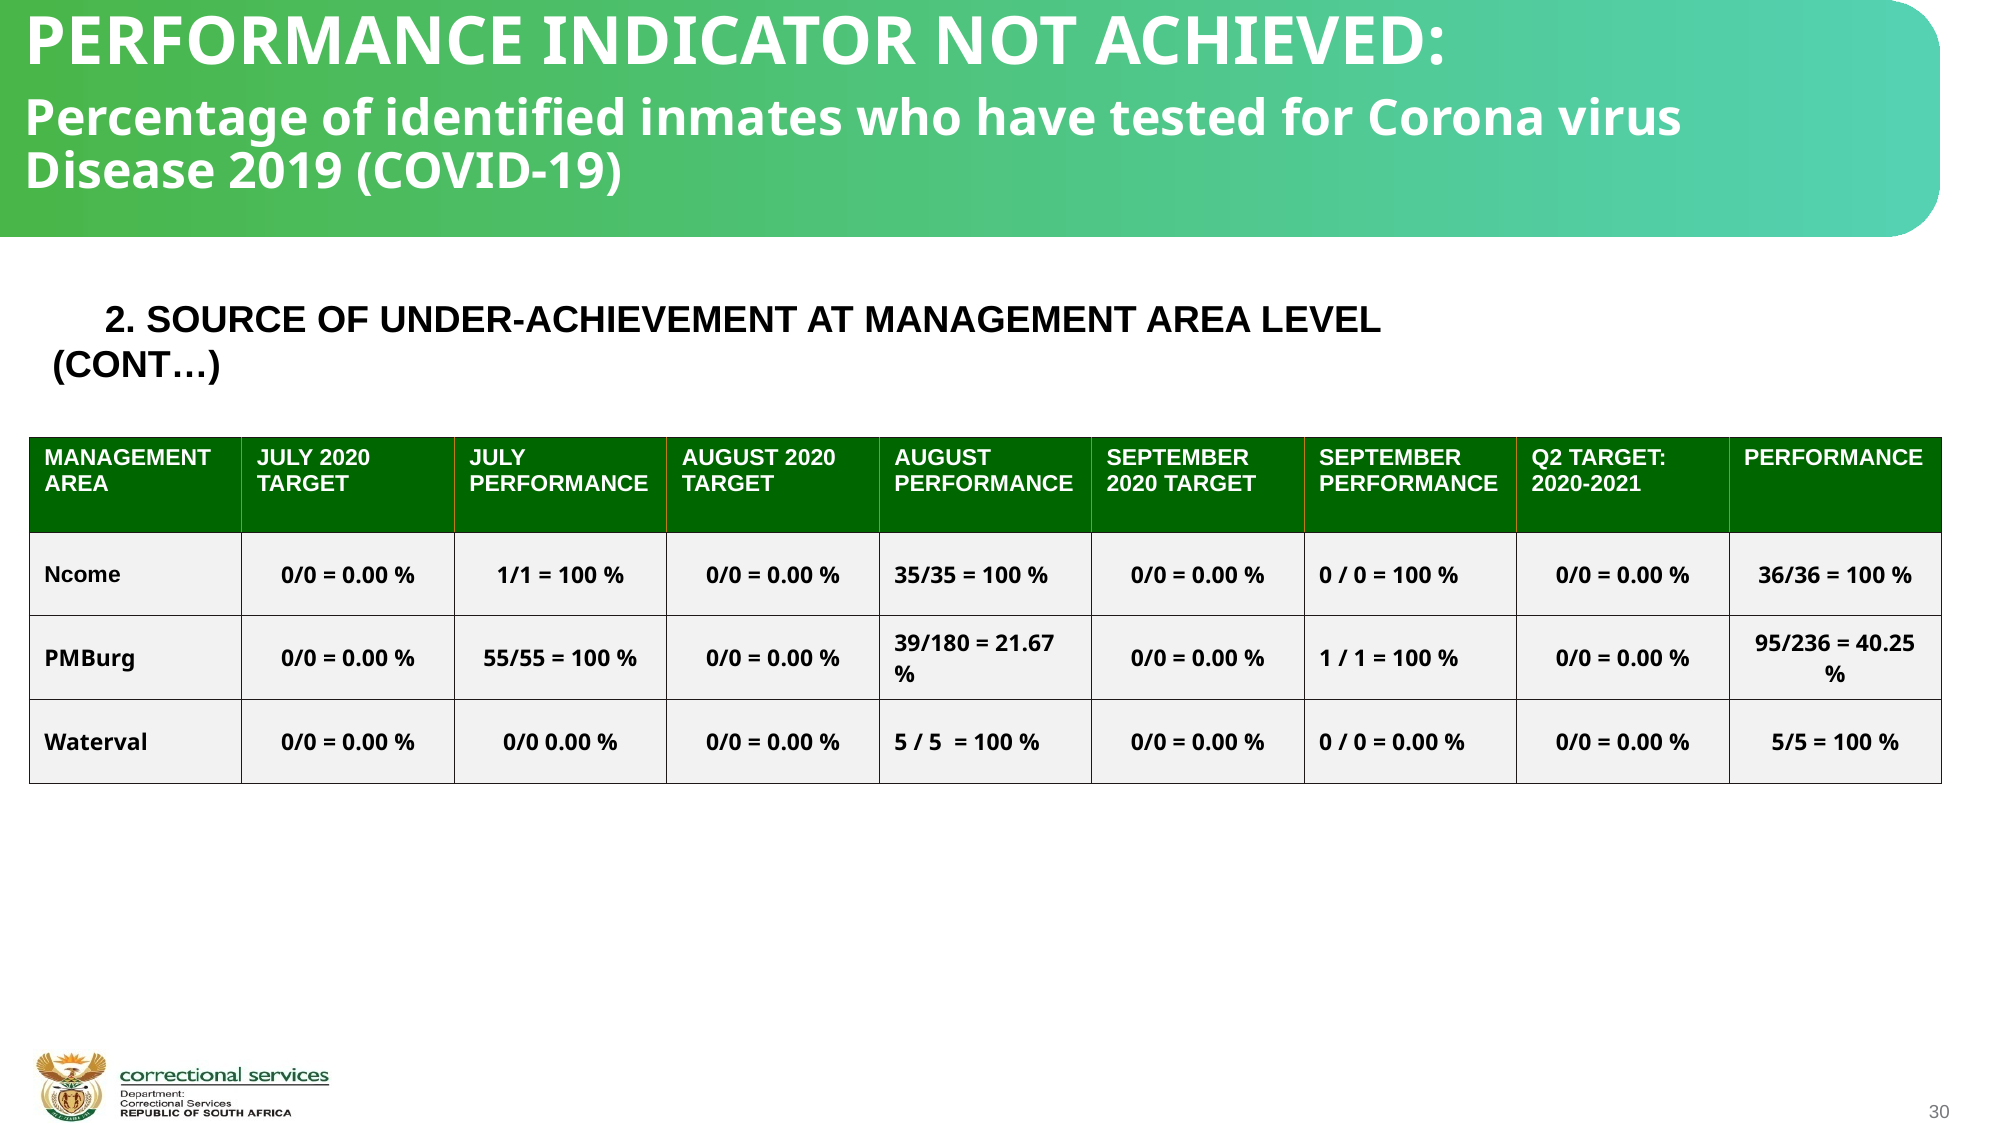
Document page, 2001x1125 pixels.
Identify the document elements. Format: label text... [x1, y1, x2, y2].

table_cell 0/0 = 0.00 % [667, 616, 879, 699]
table_cell 0/0 = 0.00 % [242, 616, 454, 699]
table_header SEPTEMBER PERFORMANCE [1305, 438, 1516, 532]
picture [33, 1049, 332, 1123]
table_cell 0/0 = 0.00 % [667, 700, 879, 783]
table_header SEPTEMBER 2020 TARGET [1092, 438, 1304, 532]
table_header AUGUST PERFORMANCE [880, 438, 1091, 532]
table_cell 0/0 0.00 % [455, 700, 666, 783]
table_cell 0/0 = 0.00 % [1517, 533, 1729, 615]
table_cell 35/35 = 100 % [880, 533, 1091, 615]
table_cell 0/0 = 0.00 % [1092, 533, 1304, 615]
table_header JULY 2020 TARGET [242, 438, 454, 532]
table_cell 0/0 = 0.00 % [1517, 616, 1729, 699]
table_header JULY PERFORMANCE [455, 438, 666, 532]
table_cell 0/0 = 0.00 % [667, 533, 879, 615]
table_cell 1/1 = 100 % [455, 533, 666, 615]
table_header Q2 TARGET: 2020-2021 [1517, 438, 1729, 532]
table_cell 0/0 = 0.00 % [242, 533, 454, 615]
table_cell 0/0 = 0.00 % [1517, 700, 1729, 783]
text_box 2. SOURCE OF UNDER-ACHIEVEMENT AT MANAGEMENT AREA LEVEL (CONT…) [37, 287, 1500, 393]
table_cell 0/0 = 0.00 % [1092, 700, 1304, 783]
table_cell 36/36 = 100 % [1730, 533, 1941, 615]
table_cell 5/5 = 100 % [1730, 700, 1941, 783]
table_cell 39/180 = 21.67 % [880, 616, 1091, 699]
table_cell Waterval [30, 700, 241, 783]
table_cell 5 / 5 = 100 % [880, 700, 1091, 783]
table_cell 0/0 = 0.00 % [1092, 616, 1304, 699]
table_cell 0 / 0 = 0.00 % [1305, 700, 1516, 783]
table_cell 95/236 = 40.25 % [1730, 616, 1941, 699]
table_cell PMBurg [30, 616, 241, 699]
table_cell 0 / 0 = 100 % [1305, 533, 1516, 615]
table_header AUGUST 2020 TARGET [667, 438, 879, 532]
table_cell Ncome [30, 533, 241, 615]
table_header MANAGEMENT AREA [30, 438, 241, 532]
text_box [0, 0, 1940, 237]
table_cell 55/55 = 100 % [455, 616, 666, 699]
table_header PERFORMANCE [1730, 438, 1941, 532]
table_cell 0/0 = 0.00 % [242, 700, 454, 783]
text_box PERFORMANCE INDICATOR NOT ACHIEVED: Percentage of identified inmates who have tested for Corona virus Disease 2019 (COVID-19) [10, 0, 1808, 86]
table_cell 1 / 1 = 100 % [1305, 616, 1516, 699]
